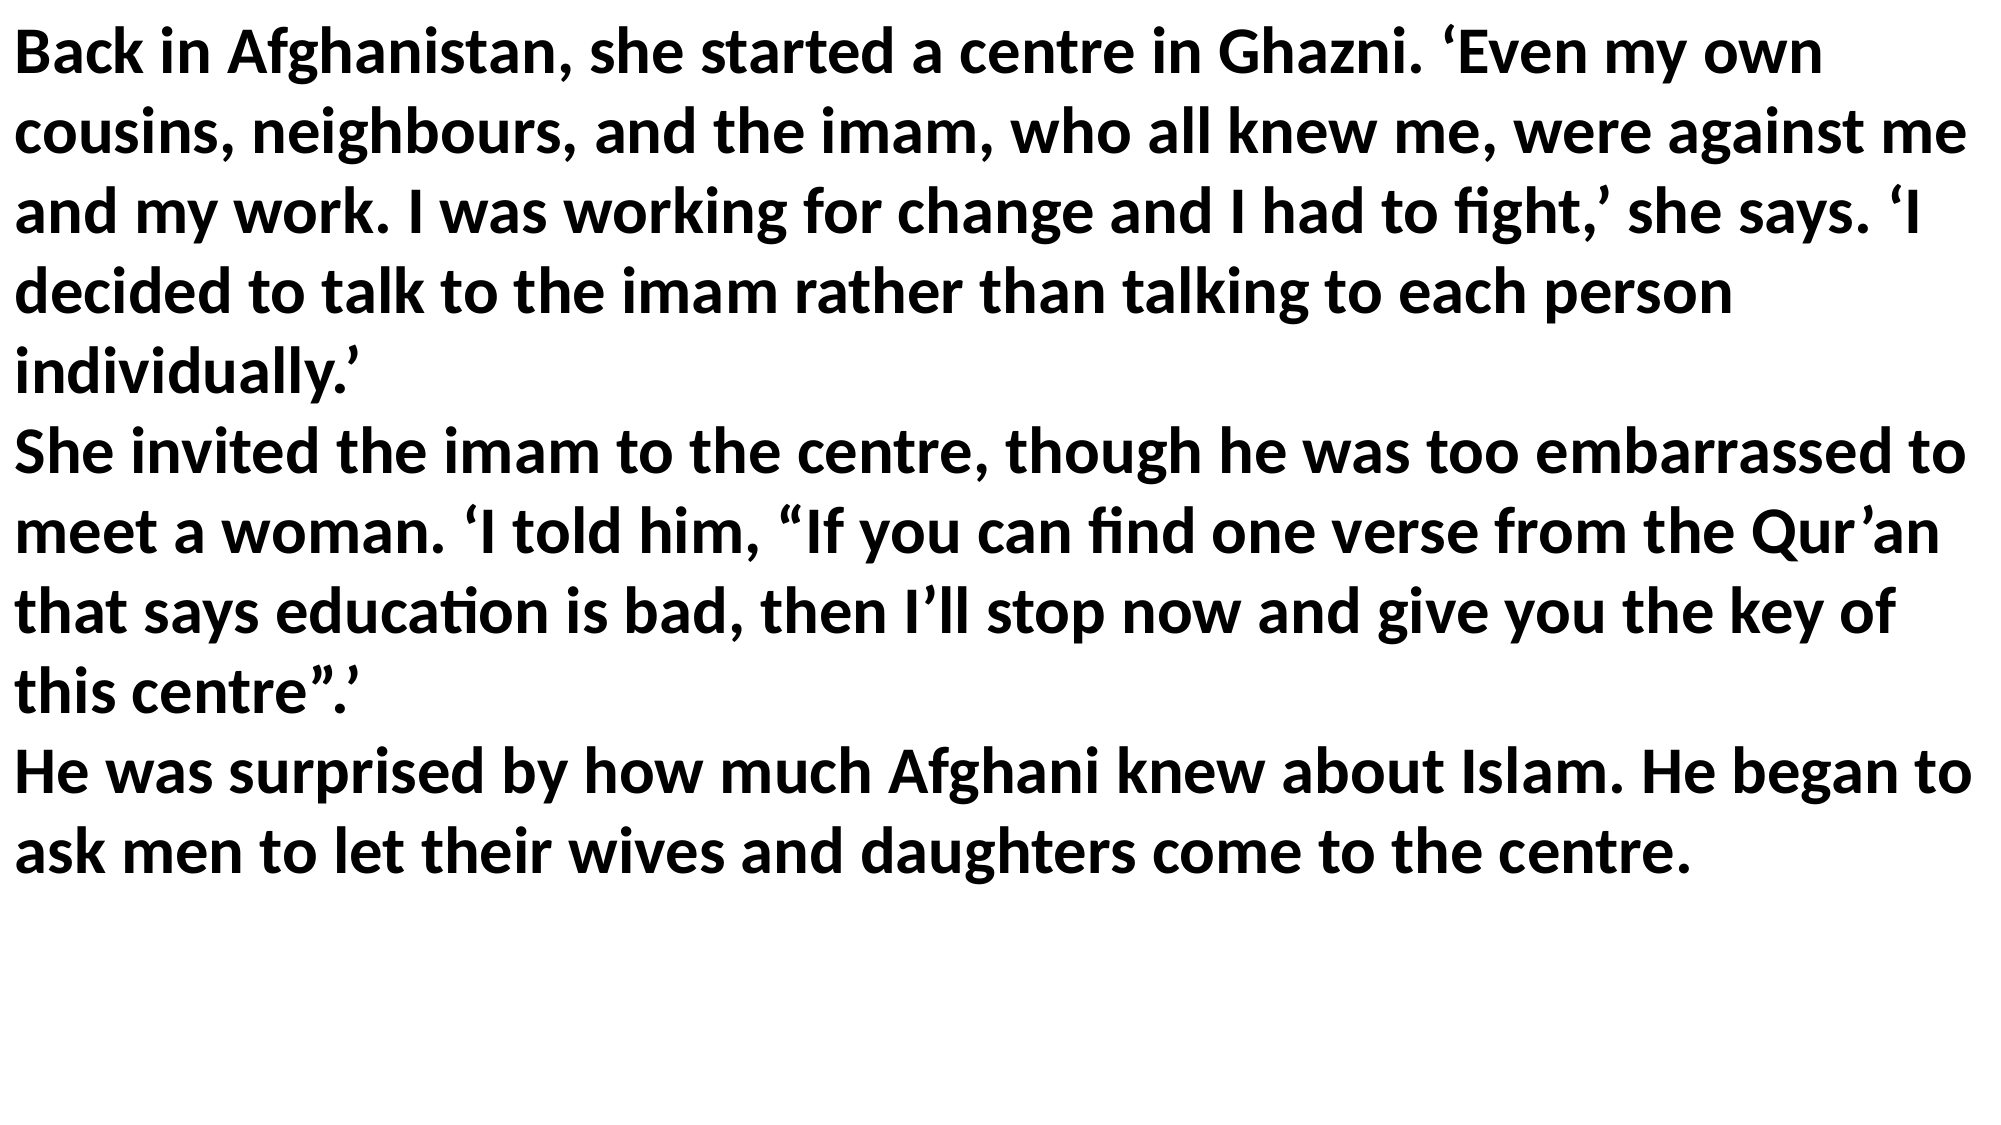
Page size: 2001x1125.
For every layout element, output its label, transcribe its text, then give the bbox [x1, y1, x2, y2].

text_box Back in Afghanistan, she started a centre in Ghazni. ‘Even my own cousins, neighbours, and the imam, who all knew me, were against me and my work. I was working for change and I had to fight,’ she says. ‘I decided to talk to the imam rather than talking to each person individually.’ She invited the imam to the centre, though he was too embarrassed to meet a woman. ‘I told him, “If you can find one verse from the Qur’an that says education is bad, then I’ll stop now and give you the key of this centre”.’ He was surprised by how much Afghani knew about Islam. He began to ask men to let their wives and daughters come to the centre. [0, 0, 2000, 895]
